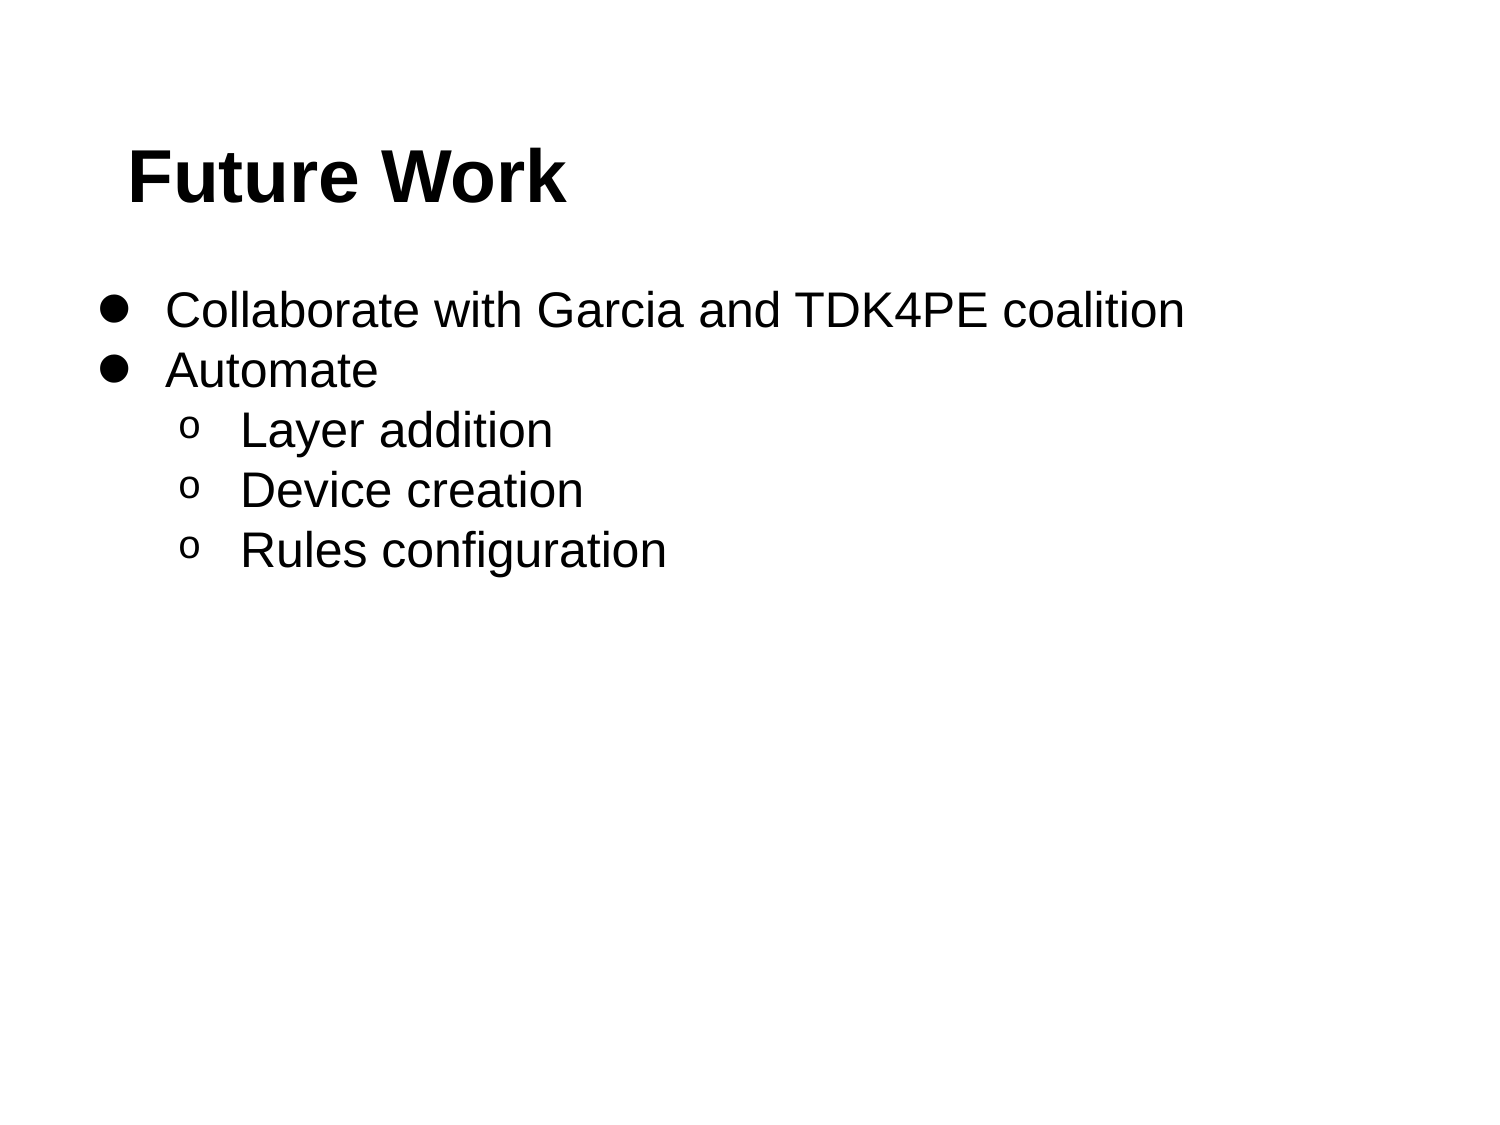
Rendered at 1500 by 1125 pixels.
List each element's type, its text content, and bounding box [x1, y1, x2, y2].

title Future Work [75, 14, 1425, 233]
list Collaborate with Garcia and TDK4PE coalition Automate Layer addition Device creation Rules configuration [75, 262, 1425, 931]
